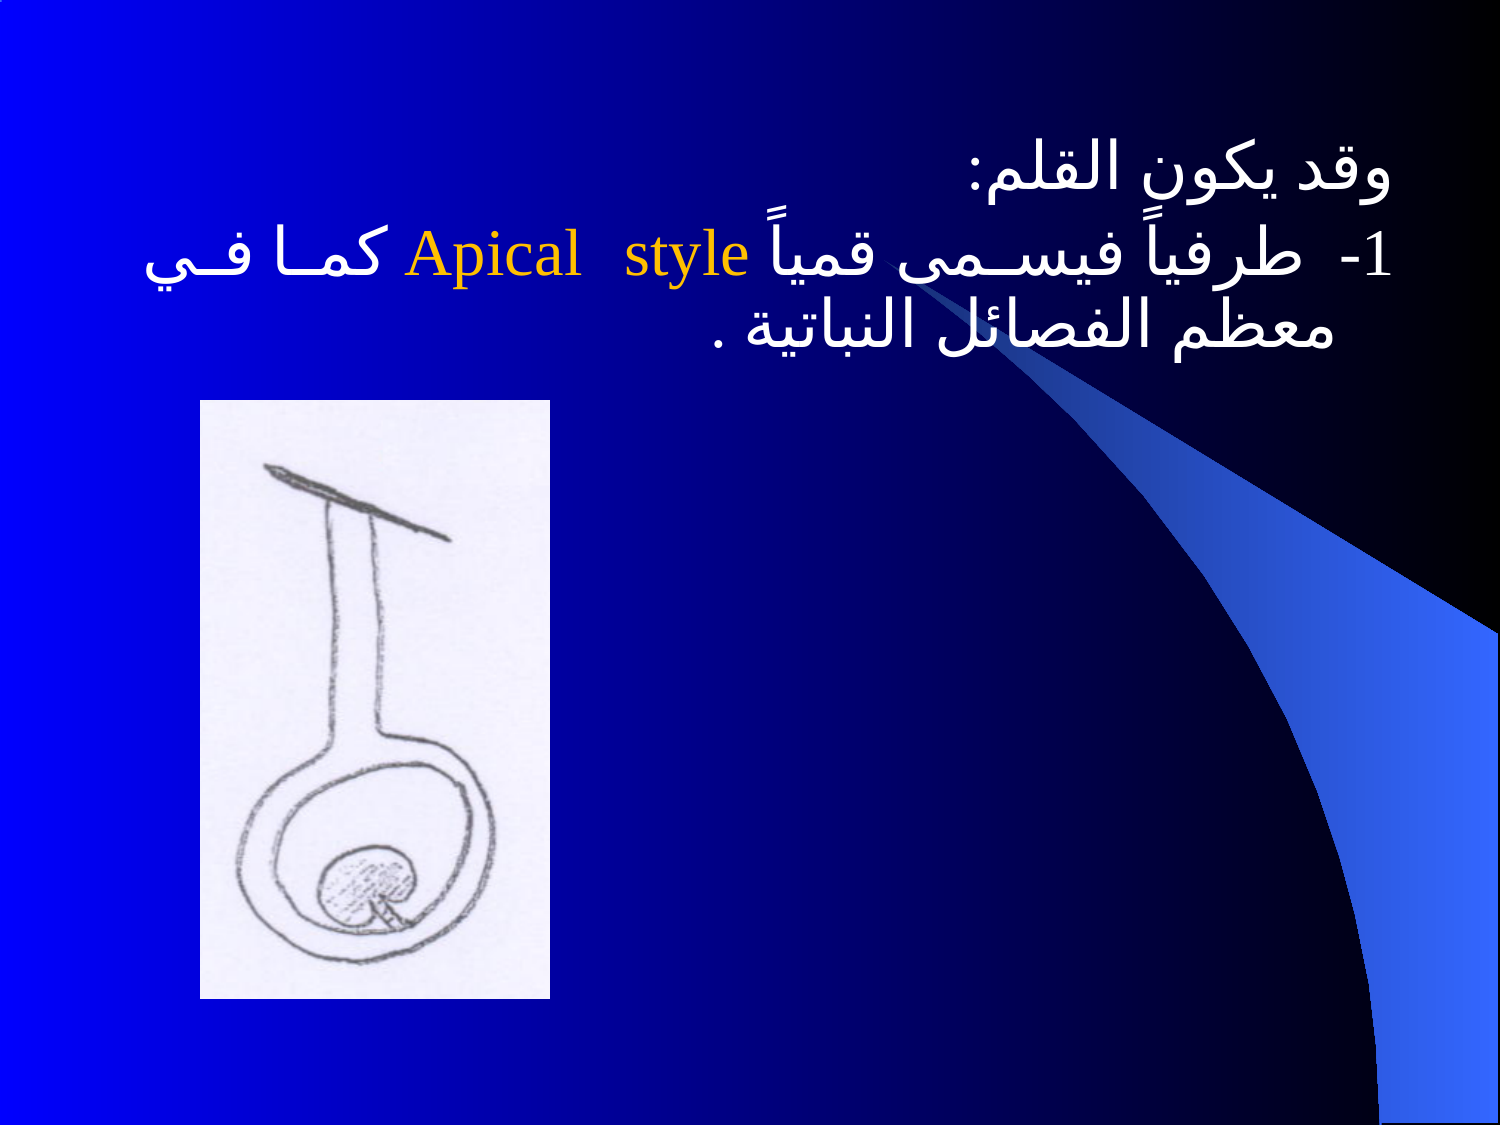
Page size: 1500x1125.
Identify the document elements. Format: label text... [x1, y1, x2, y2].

list وقد يكون القلم: 1- طرفياً فيسمى قمياً Apical style كما في معظم الفصائل النباتية . [112, 124, 1426, 438]
picture [199, 400, 551, 999]
